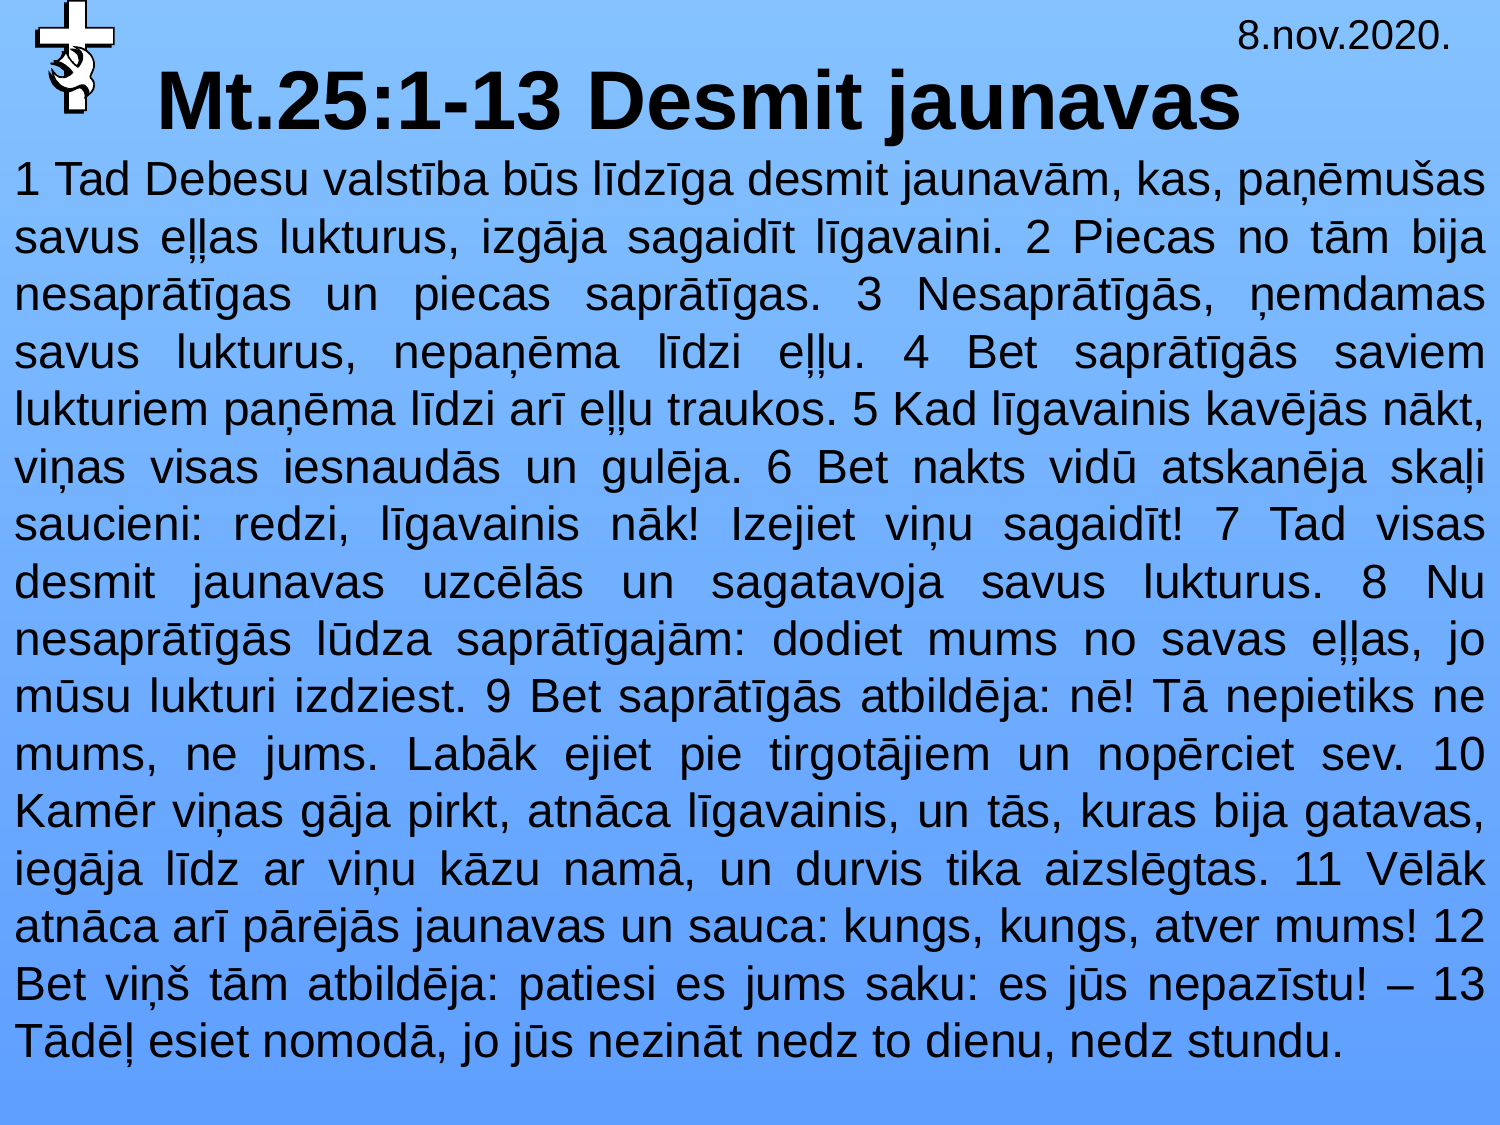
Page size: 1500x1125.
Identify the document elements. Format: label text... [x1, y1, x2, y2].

title Mt.25:1-13 Desmit jaunavas [29, 8, 1371, 140]
picture [34, 0, 116, 114]
text_box 8.nov.2020. [1222, 0, 1500, 65]
text_box 1 Tad Debesu valstība būs līdzīga desmit jaunavām, kas, paņēmušas savus eļļas lukturus, izgāja sagaidīt līgavaini. 2 Piecas no tām bija nesaprātīgas un piecas saprātīgas. 3 Nesaprātīgās, ņemdamas savus lukturus, nepaņēma līdzi eļļu. 4 Bet saprātīgās saviem lukturiem paņēma līdzi arī eļļu traukos. 5 Kad līgavainis kavējās nākt, viņas visas iesnaudās un gulēja. 6 Bet nakts vidū atskanēja skaļi saucieni: redzi, līgavainis nāk! Izejiet viņu sagaidīt! 7 Tad visas desmit jaunavas uzcēlās un sagatavoja savus lukturus. 8 Nu nesaprātīgās lūdza saprātīgajām: dodiet mums no savas eļļas, jo mūsu lukturi izdziest. 9 Bet saprātīgās atbildēja: nē! Tā nepietiks ne mums, ne jums. Labāk ejiet pie tirgotājiem un nopērciet sev. 10 Kamēr viņas gāja pirkt, atnāca līgavainis, un tās, kuras bija gatavas, iegāja līdz ar viņu kāzu namā, un durvis tika aizslēgtas. 11 Vēlāk atnāca arī pārējās jaunavas un sauca: kungs, kungs, atver mums! 12 Bet viņš tām atbildēja: patiesi es jums saku: es jūs nepazīstu! – 13 Tādēļ esiet nomodā, jo jūs nezināt nedz to dienu, nedz stundu. [0, 140, 1500, 1075]
